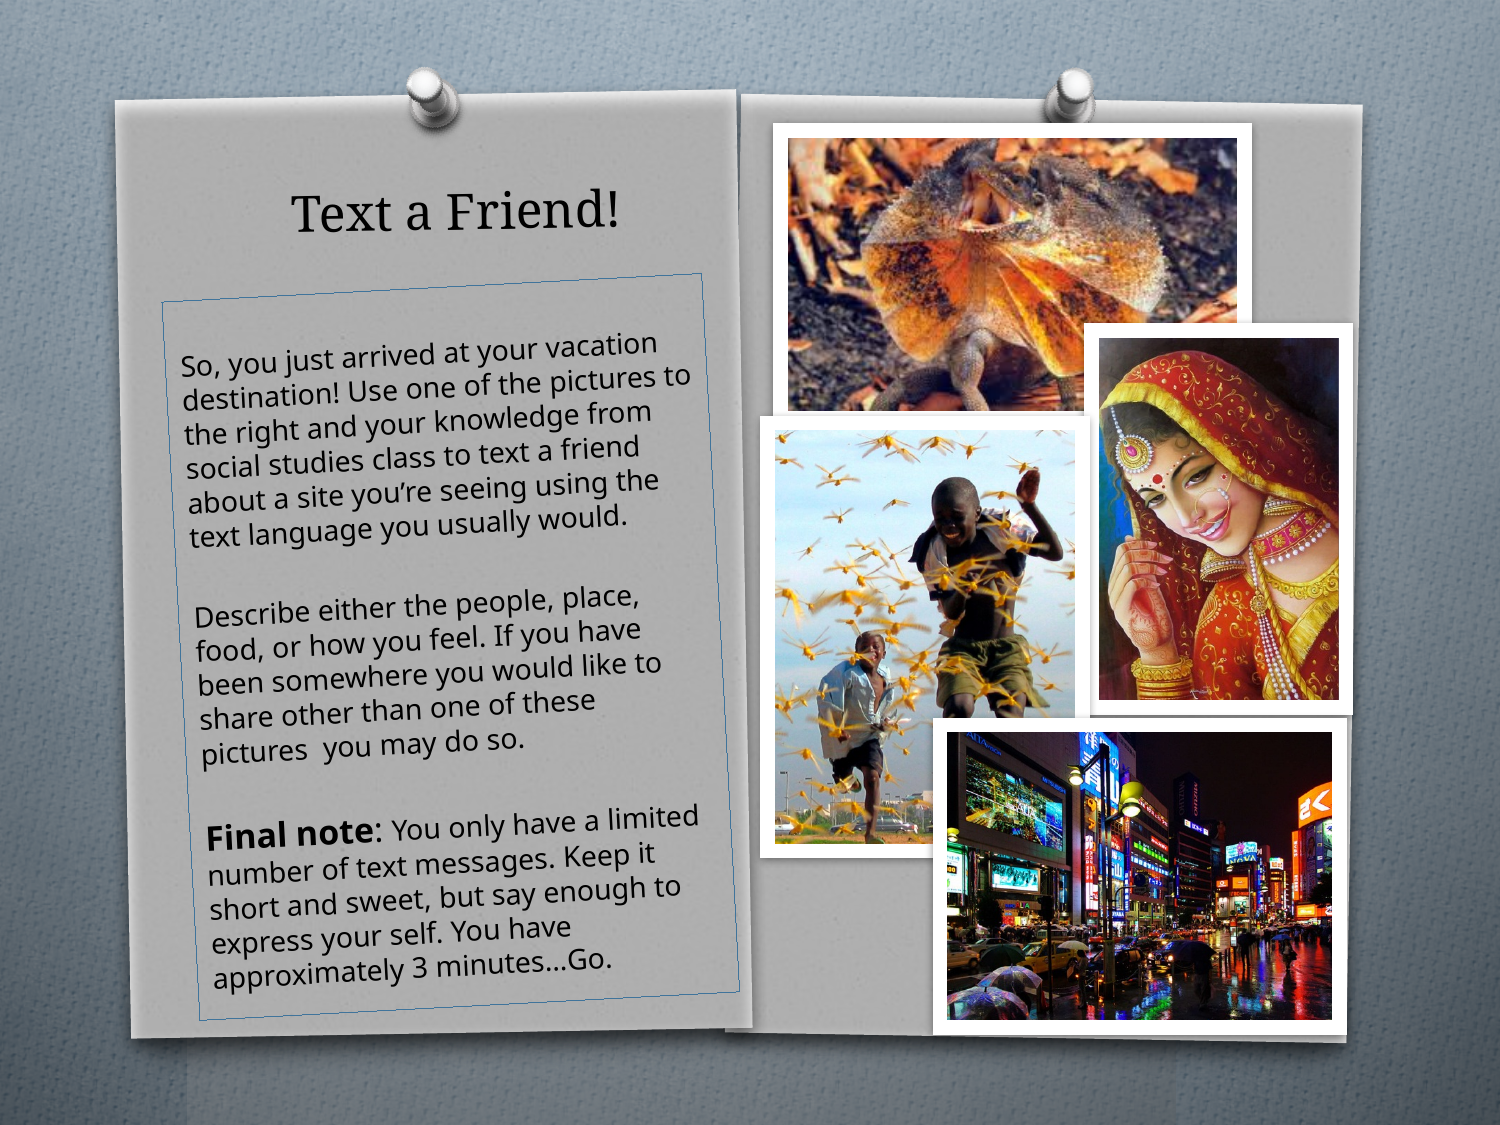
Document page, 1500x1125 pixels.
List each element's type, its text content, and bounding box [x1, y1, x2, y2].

list So, you just arrived at your vacation destination! Use one of the pictures to the right and your knowledge from social studies class to text a friend about a site you’re seeing using the text language you usually would. Describe either the people, place, food, or how you feel. If you have been somewhere you would like to share other than one of these pictures you may do so. Final note: You only have a limited number of text messages. Keep it short and sweet, but say enough to express your self. You have approximately 3 minutes…Go. [161, 273, 740, 1021]
picture [787, 137, 1339, 701]
title Text a Friend! [237, 100, 675, 252]
picture [774, 430, 1333, 1021]
picture [1016, 41, 1136, 123]
picture [381, 33, 497, 105]
